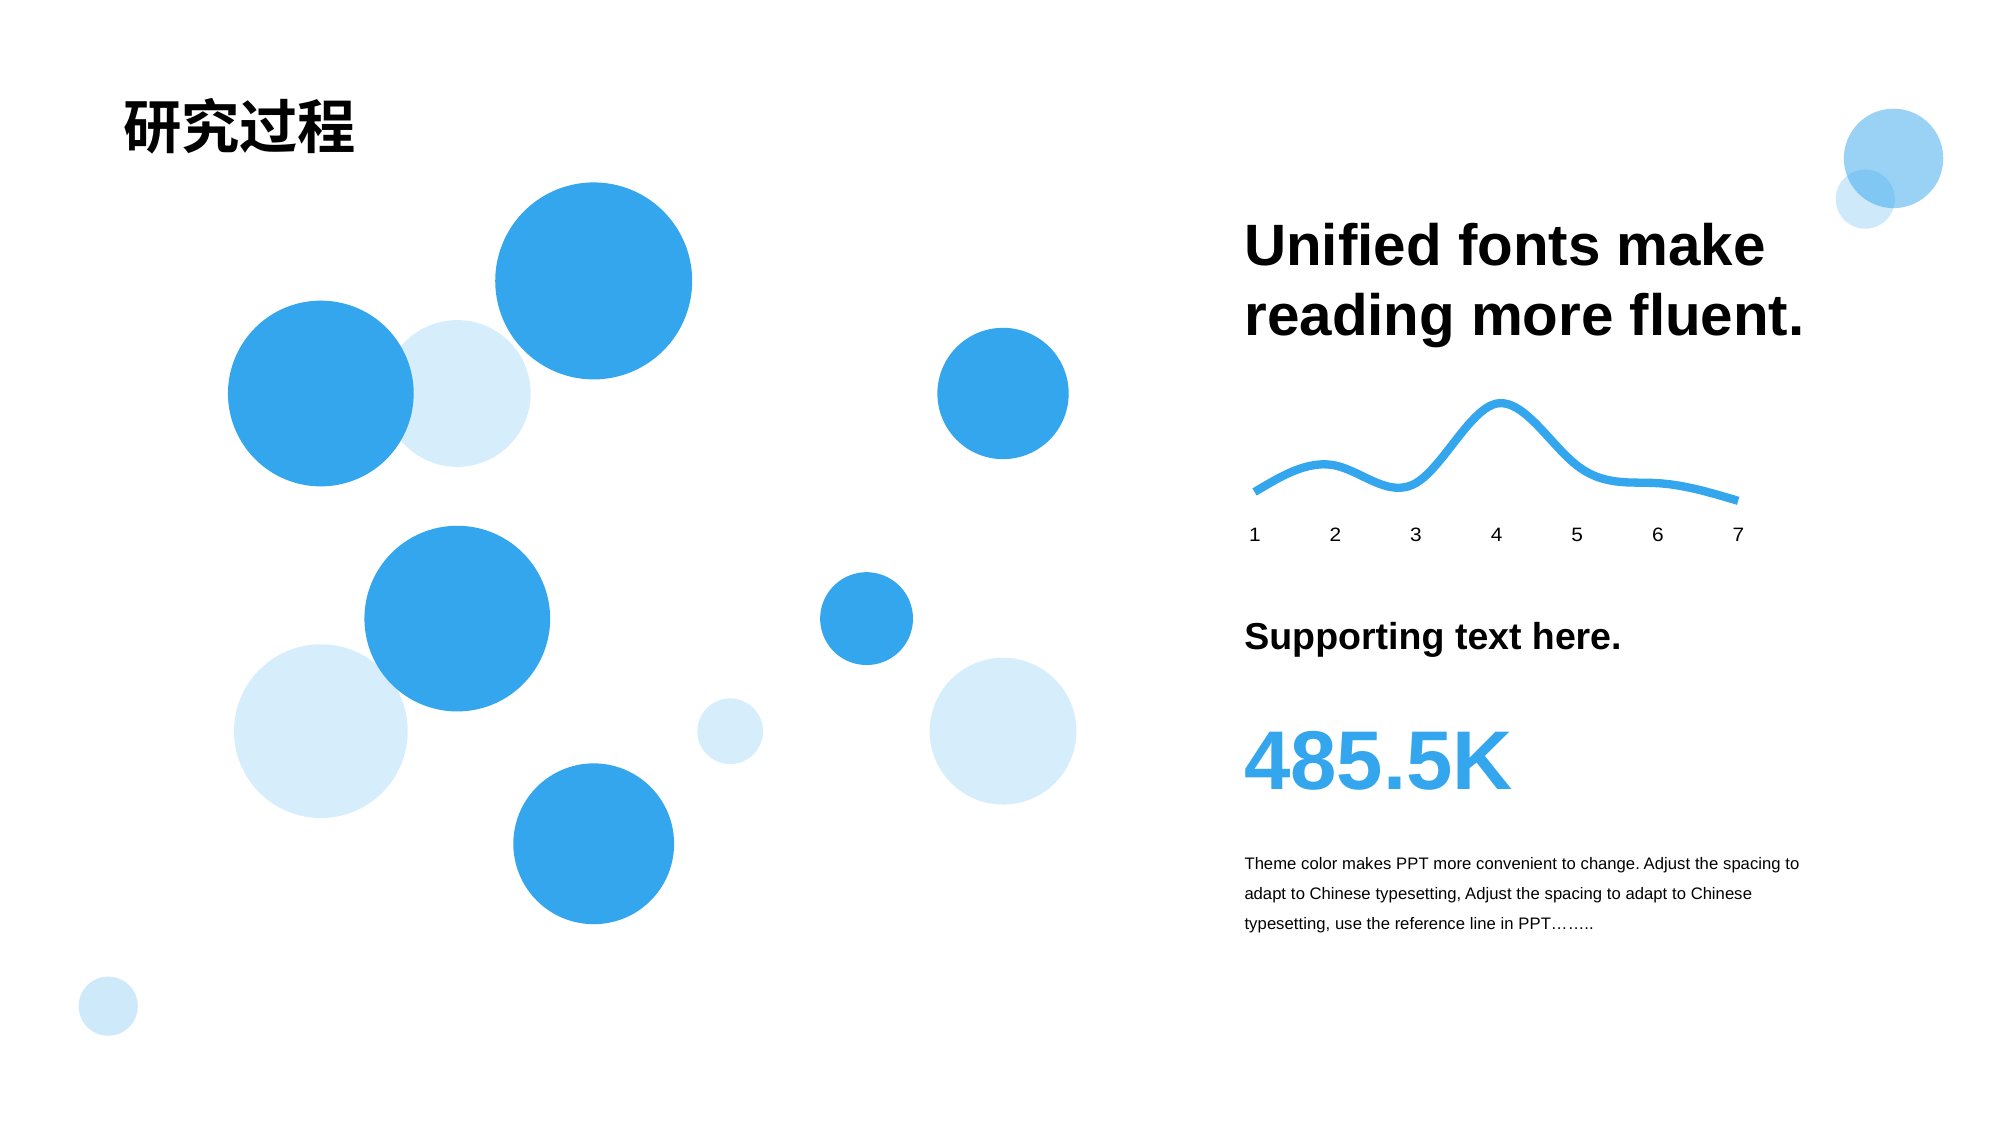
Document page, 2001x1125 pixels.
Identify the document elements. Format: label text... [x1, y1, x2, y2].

title 研究过程 [108, 0, 1890, 169]
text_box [164, 152, 1836, 973]
